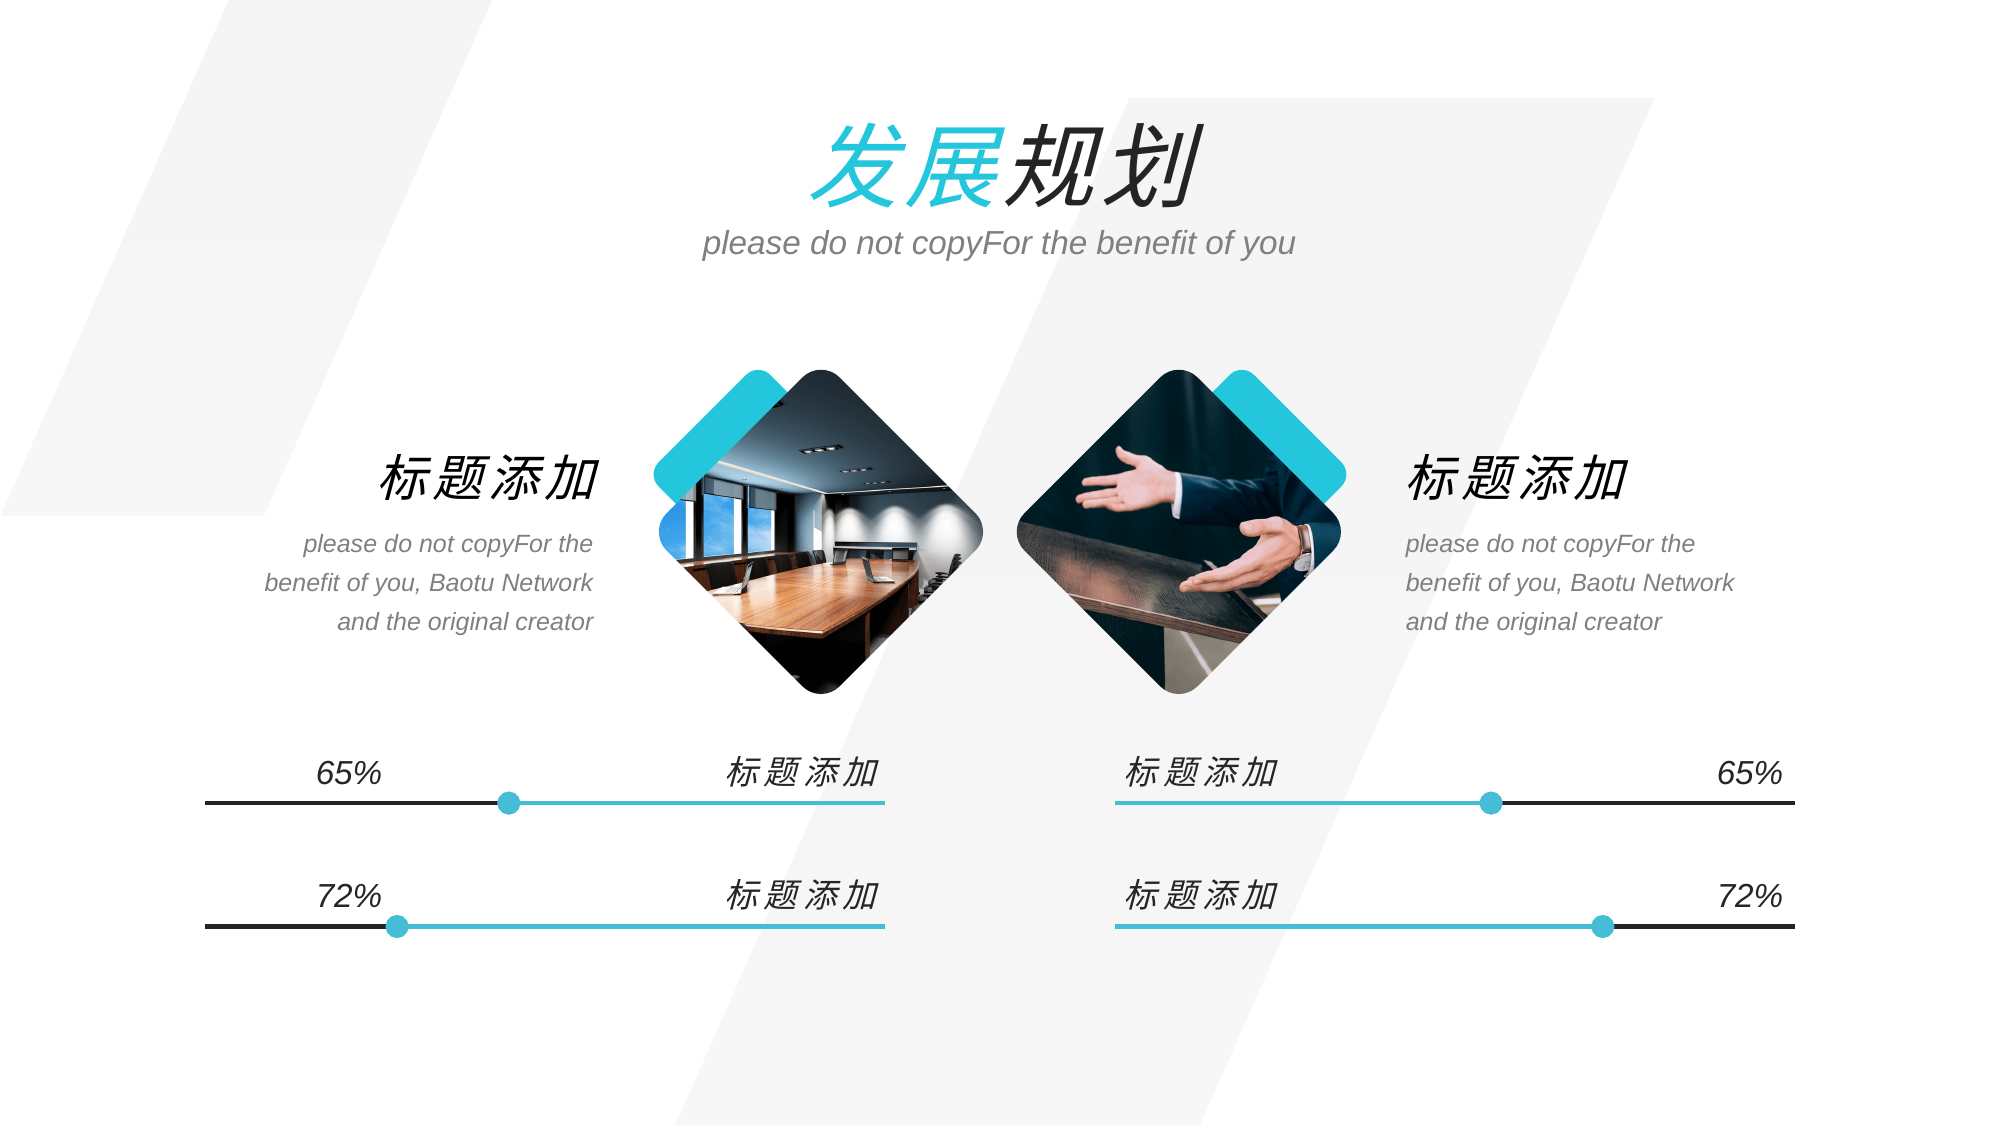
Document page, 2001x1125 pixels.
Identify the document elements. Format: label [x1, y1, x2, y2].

text_box [1385, 439, 1794, 641]
text_box [201, 743, 896, 927]
text_box [652, 368, 787, 504]
text_box [602, 101, 1398, 265]
text_box [0, 0, 493, 517]
text_box [1015, 368, 1343, 696]
text_box [1104, 743, 1799, 927]
text_box [206, 439, 615, 641]
text_box [1213, 368, 1348, 504]
text_box [673, 97, 1655, 1125]
text_box [657, 368, 985, 696]
